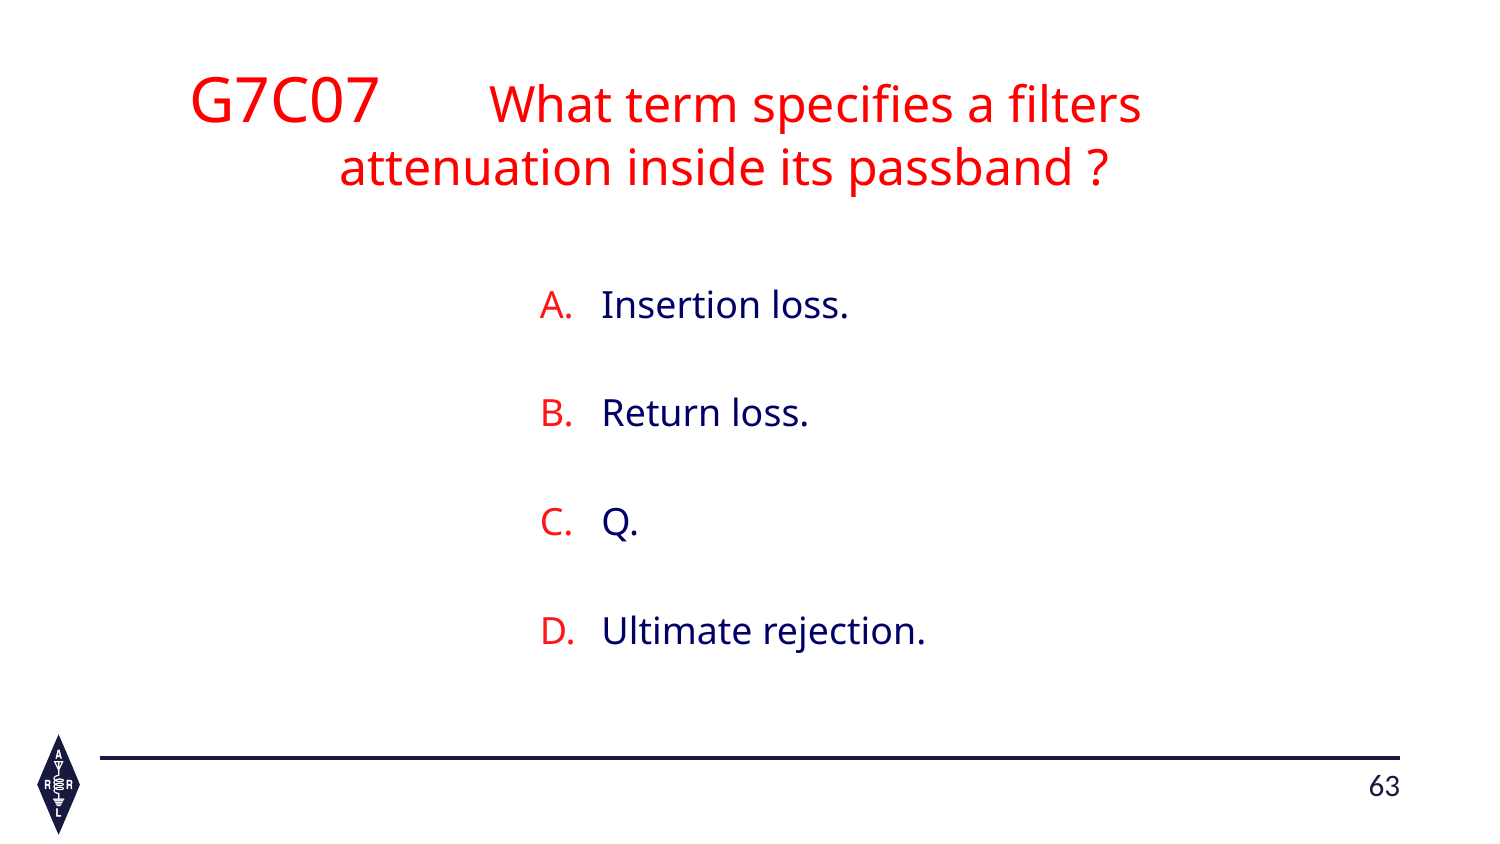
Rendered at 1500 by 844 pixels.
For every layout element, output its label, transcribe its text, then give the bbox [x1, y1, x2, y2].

picture [37, 734, 80, 835]
text_box Insertion loss. Return loss. Q. Ultimate rejection. [528, 275, 1500, 844]
slide_number 63 [1302, 761, 1400, 807]
